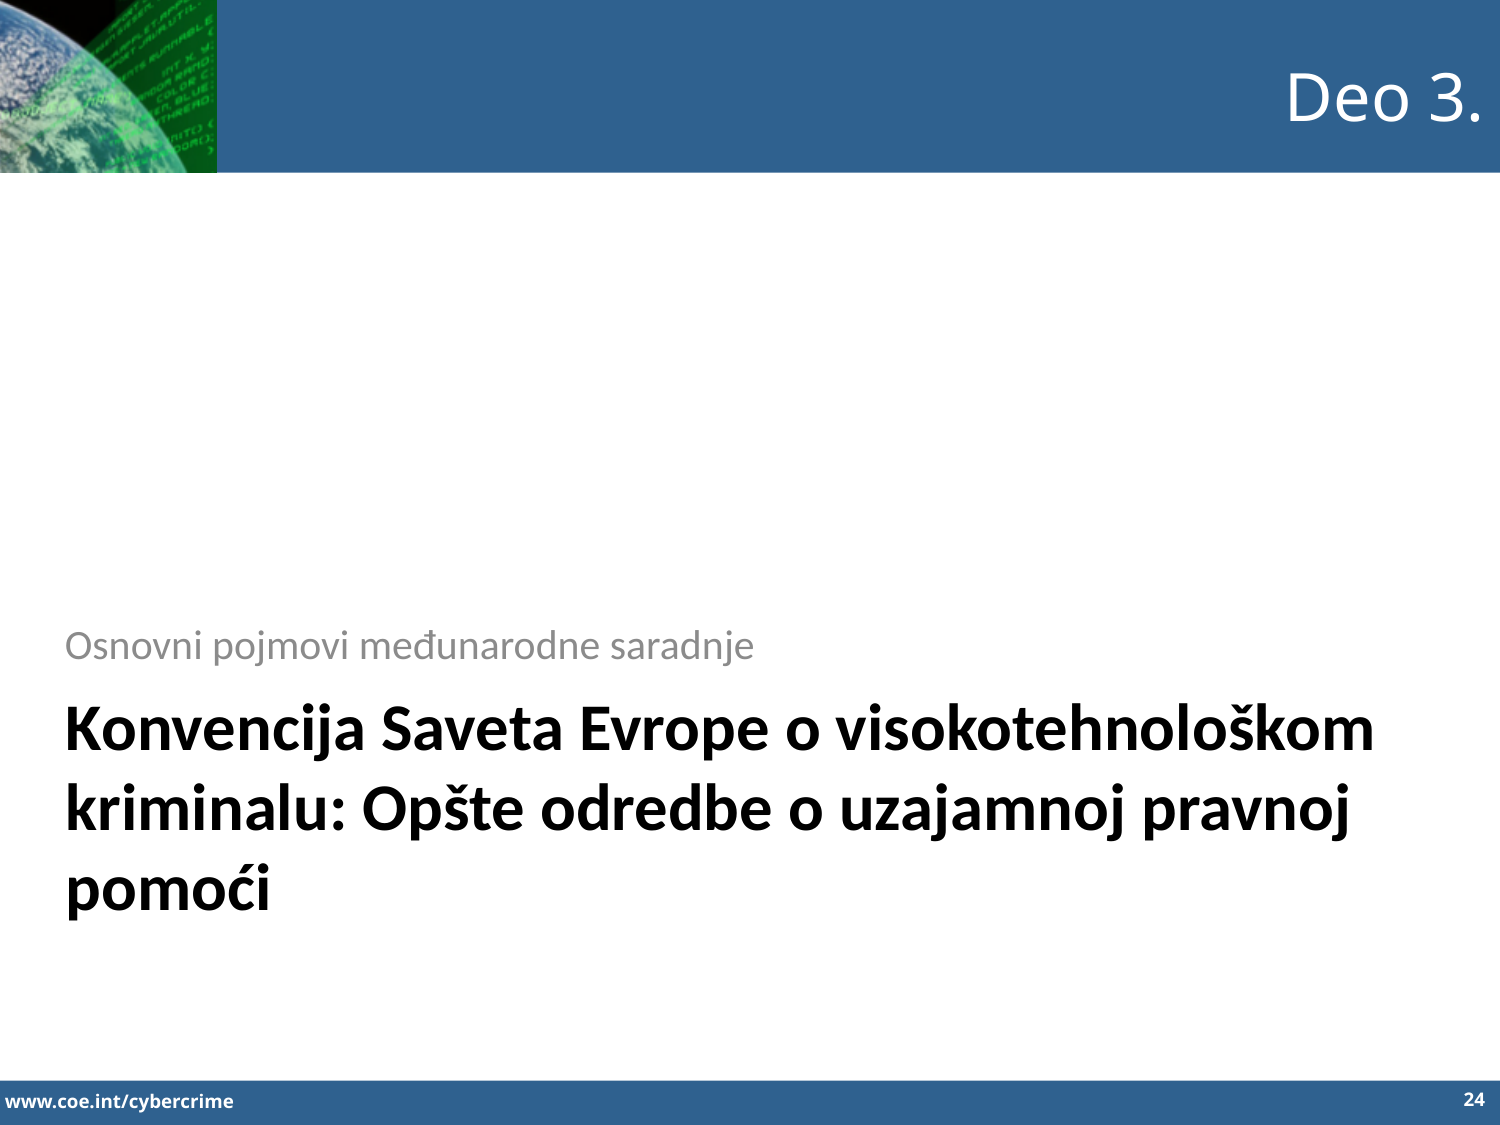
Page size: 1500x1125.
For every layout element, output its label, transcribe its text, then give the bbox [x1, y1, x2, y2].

text_box Deo 3. [309, 18, 1500, 171]
text_box Osnovni pojmovi međunarodne saradnje [49, 615, 1325, 674]
slide_number 24 [1149, 1079, 1500, 1125]
text_box Konvencija Saveta Evrope o visokotehnološkom kriminalu: Opšte odredbe o uzajamnoj pravnoj pomoći [50, 676, 1450, 932]
picture [0, 1, 217, 173]
